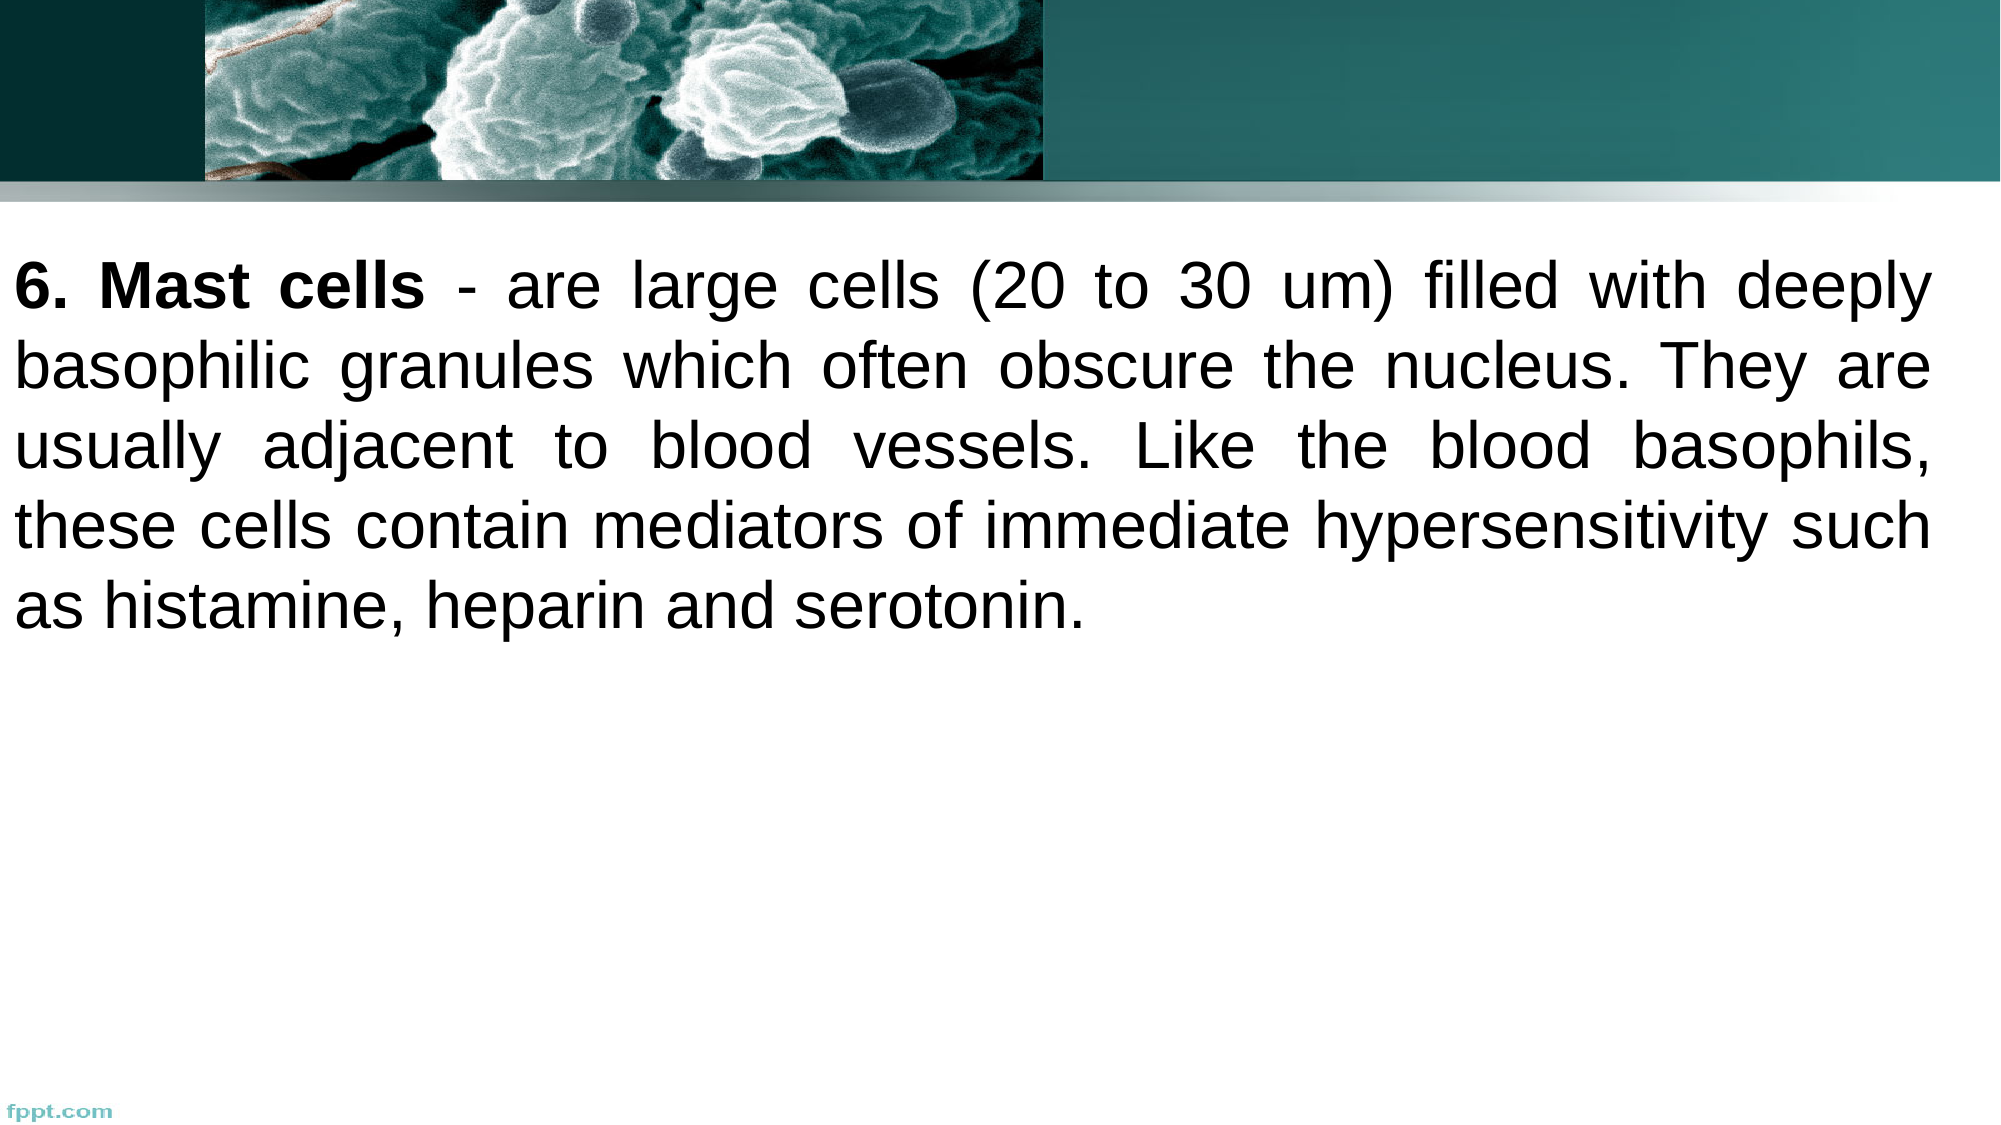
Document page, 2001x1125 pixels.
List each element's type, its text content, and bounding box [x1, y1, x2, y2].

picture [0, 0, 2001, 1125]
text_box 6. Mast cells - are large cells (20 to 30 um) filled with deeply basophilic granules which often obscure the nucleus. They are usually adjacent to blood vessels. Like the blood basophils, these cells contain mediators of immediate hypersensitivity such as histamine, heparin and serotonin. [0, 234, 1950, 1125]
